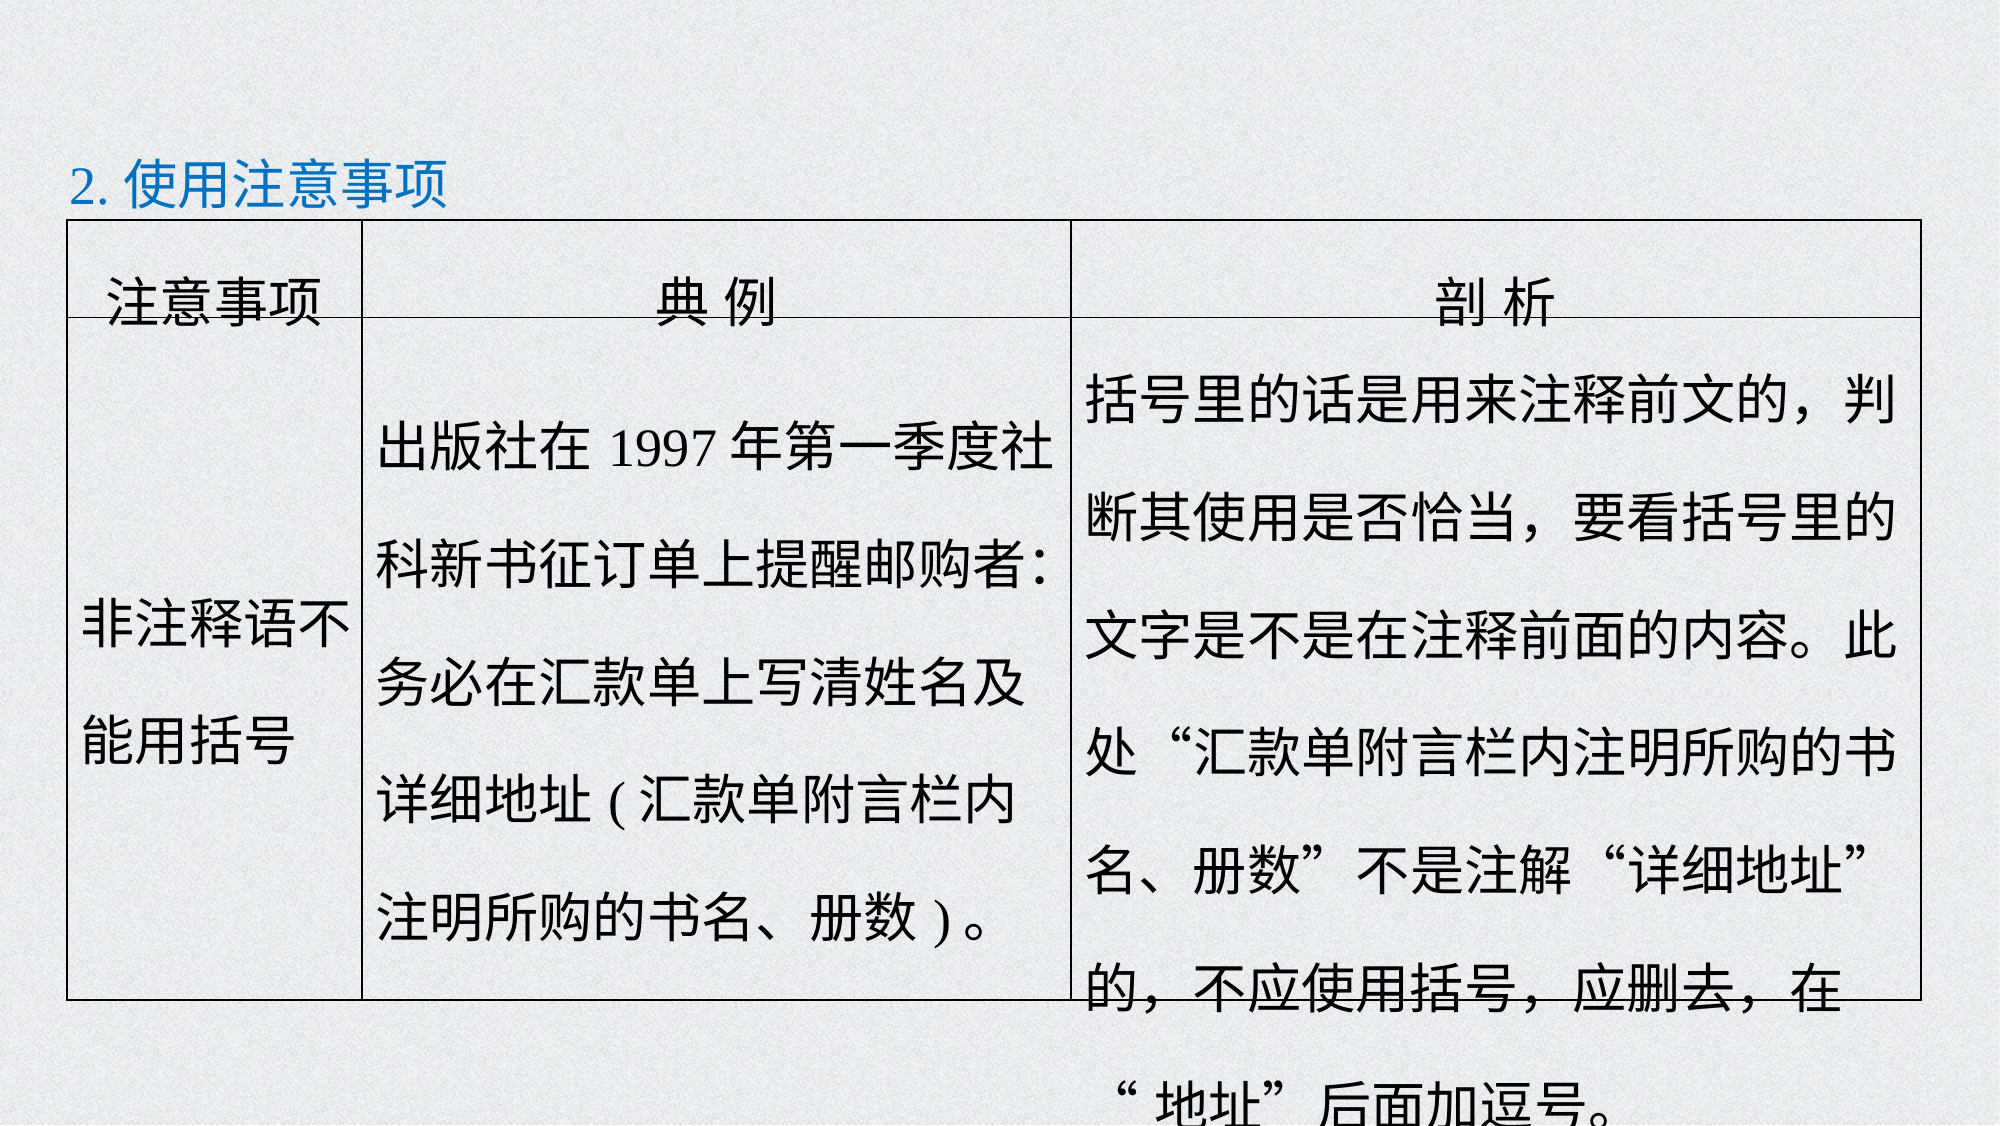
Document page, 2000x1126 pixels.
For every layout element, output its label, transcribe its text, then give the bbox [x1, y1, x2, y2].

table_cell 出版社在1997年第一季度社科新书征订单上提醒邮购者：务必在汇款单上写清姓名及详细地址(汇款单附言栏内注明所购的书名、册数)。 [363, 318, 1070, 999]
table_cell 括号里的话是用来注释前文的，判断其使用是否恰当，要看括号里的文字是不是在注释前面的内容。此处“汇款单附言栏内注明所购的书名、册数”不是注解“详细地址”的，不应使用括号，应删去，在 “地址”后面加逗号。 [1072, 318, 1920, 999]
table_header 典 例 [363, 221, 1070, 317]
picture [0, 0, 2000, 1125]
table_header 剖 析 [1072, 221, 1920, 317]
table_header 注意事项 [68, 221, 361, 317]
table_cell 非注释语不能用括号 [68, 318, 361, 999]
text_box 2.使用注意事项 [54, 110, 1945, 223]
